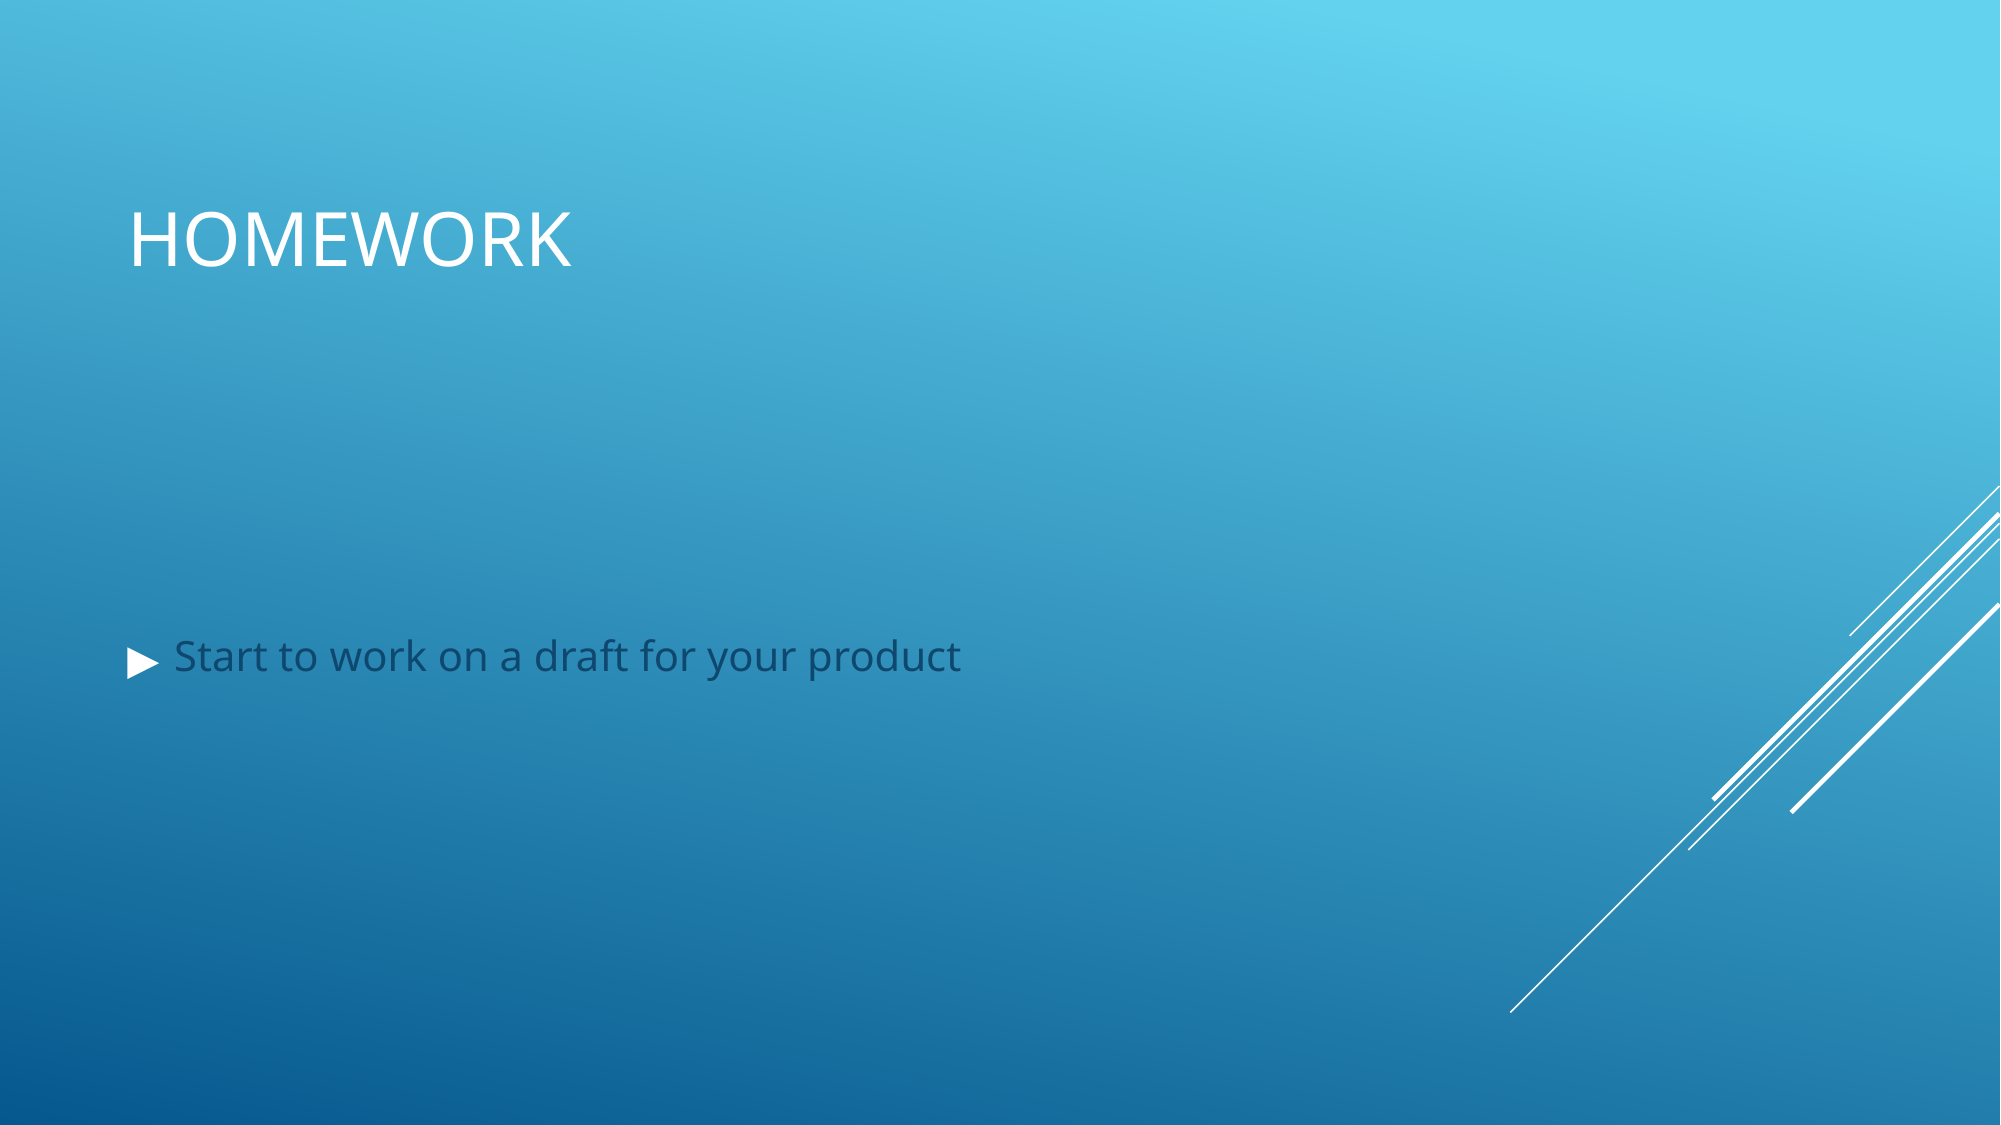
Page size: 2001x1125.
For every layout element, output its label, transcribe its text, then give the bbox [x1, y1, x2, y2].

list Start to work on a draft for your product [112, 429, 1513, 1023]
title HOMEWORK [112, 112, 1513, 360]
